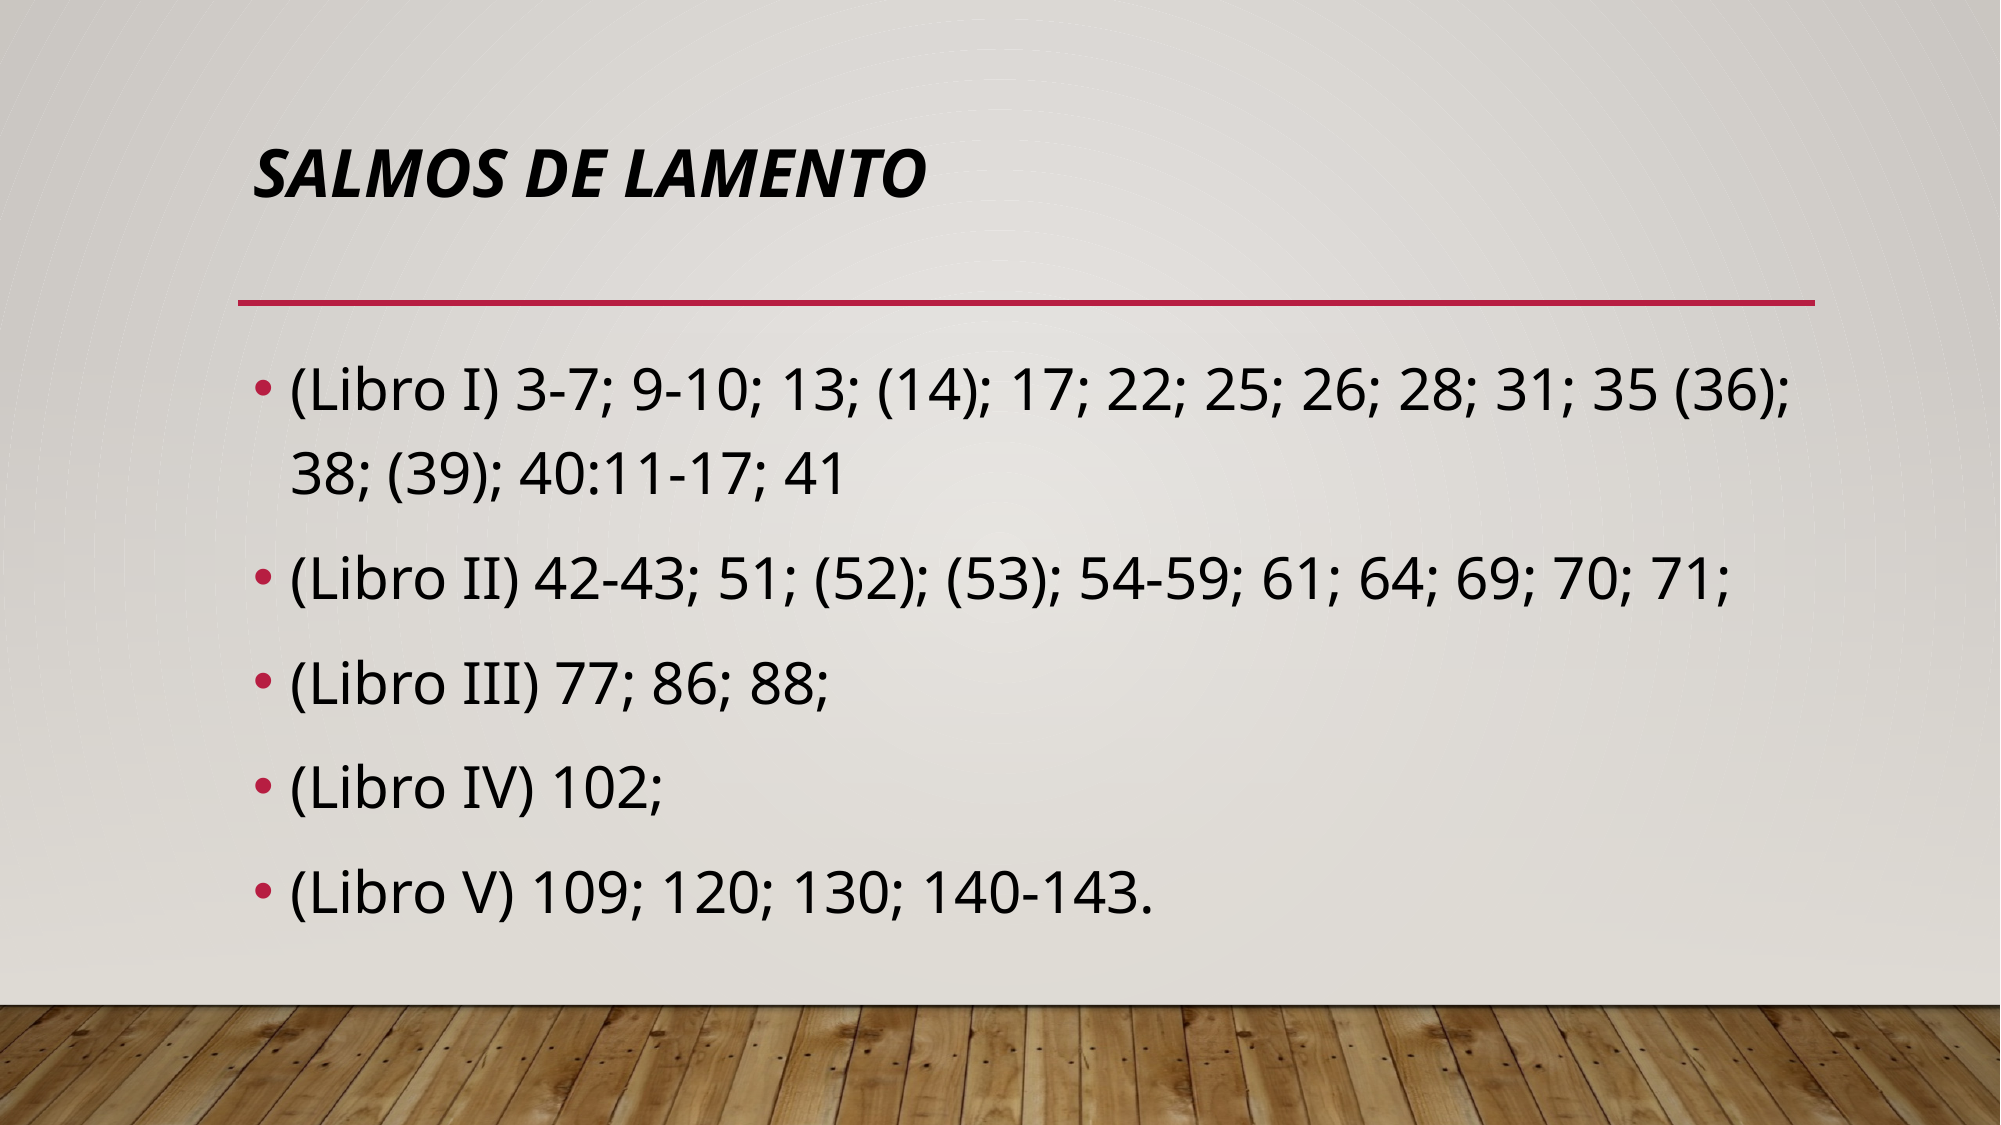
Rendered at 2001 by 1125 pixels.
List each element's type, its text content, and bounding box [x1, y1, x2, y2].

picture [0, 1005, 2000, 1125]
title Salmos de lamento [238, 131, 1814, 305]
list (Libro I) 3-7; 9-10; 13; (14); 17; 22; 25; 26; 28; 31; 35 (36); 38; (39); 40:11-17; 41 (Libro II) 42-43; 51; (52); (53); 54-59; 61; 64; 69; 70; 71; (Libro III) 77; 86; 88; (Libro IV) 102; (Libro V) 109; 120; 130; 140-143. [238, 330, 1814, 961]
